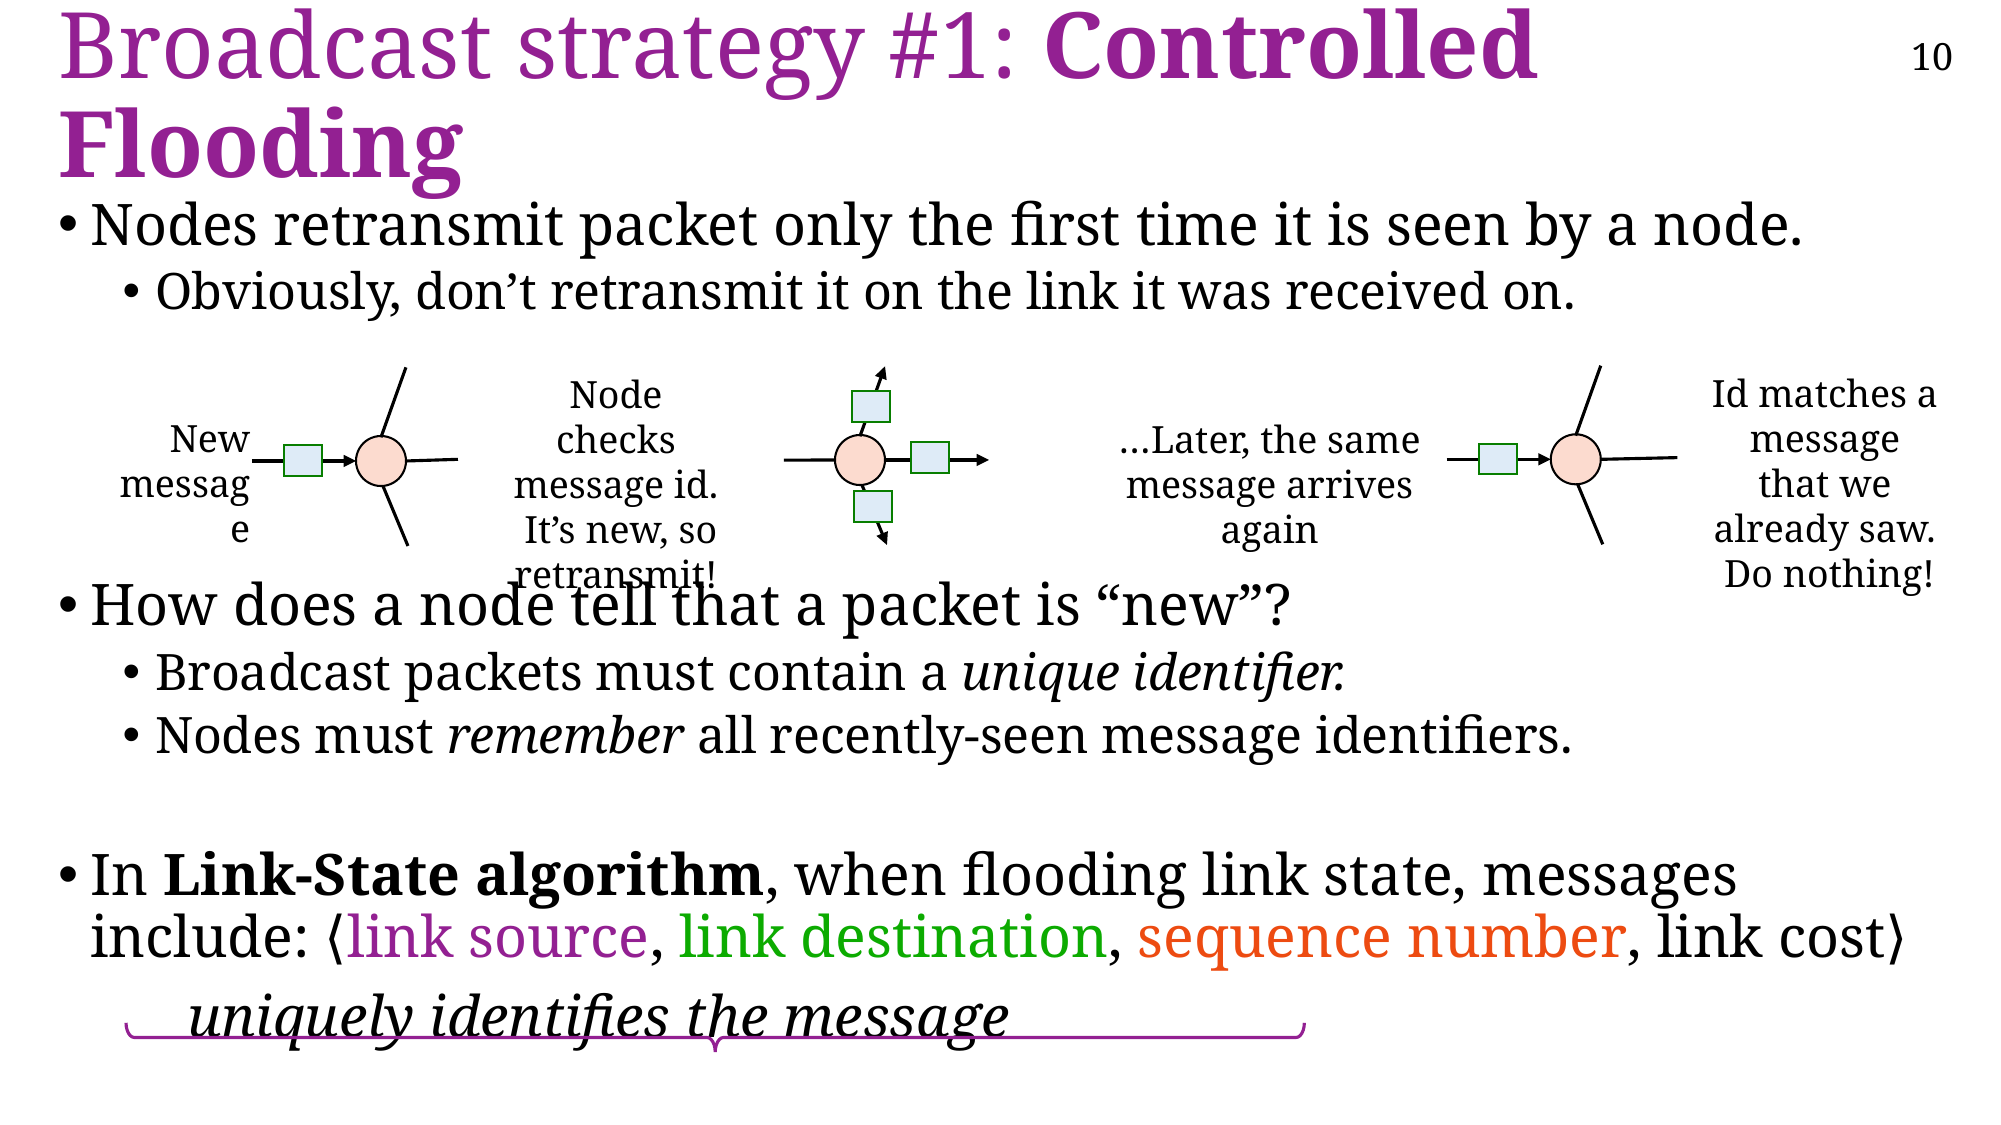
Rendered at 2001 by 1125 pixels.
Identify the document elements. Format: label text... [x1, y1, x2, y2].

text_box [783, 366, 989, 545]
text_box Node checks message id. It’s new, so retransmit! [498, 363, 734, 604]
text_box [251, 367, 458, 546]
text_box [125, 1022, 1305, 1053]
text_box …Later, the same message arrives again [1092, 408, 1448, 559]
title Broadcast strategy #1: Controlled Flooding [43, 25, 1953, 171]
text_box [1446, 365, 1678, 545]
text_box New message [100, 407, 265, 558]
list Nodes retransmit packet only the first time it is seen by a node. Obviously, don’t retransmit it on the link it was received on. How does a node tell that a packet is “new”? Broadcast packets must contain a unique identifier. Nodes must remember all recently-seen message identifiers. In Link-State algorithm, when flooding link state, messages include: ⟨link source, link destination, sequence number, link cost⟩ uniquely identifies the message [43, 188, 1953, 1106]
text_box Id matches a message that we already saw. Do nothing! [1696, 362, 1954, 603]
